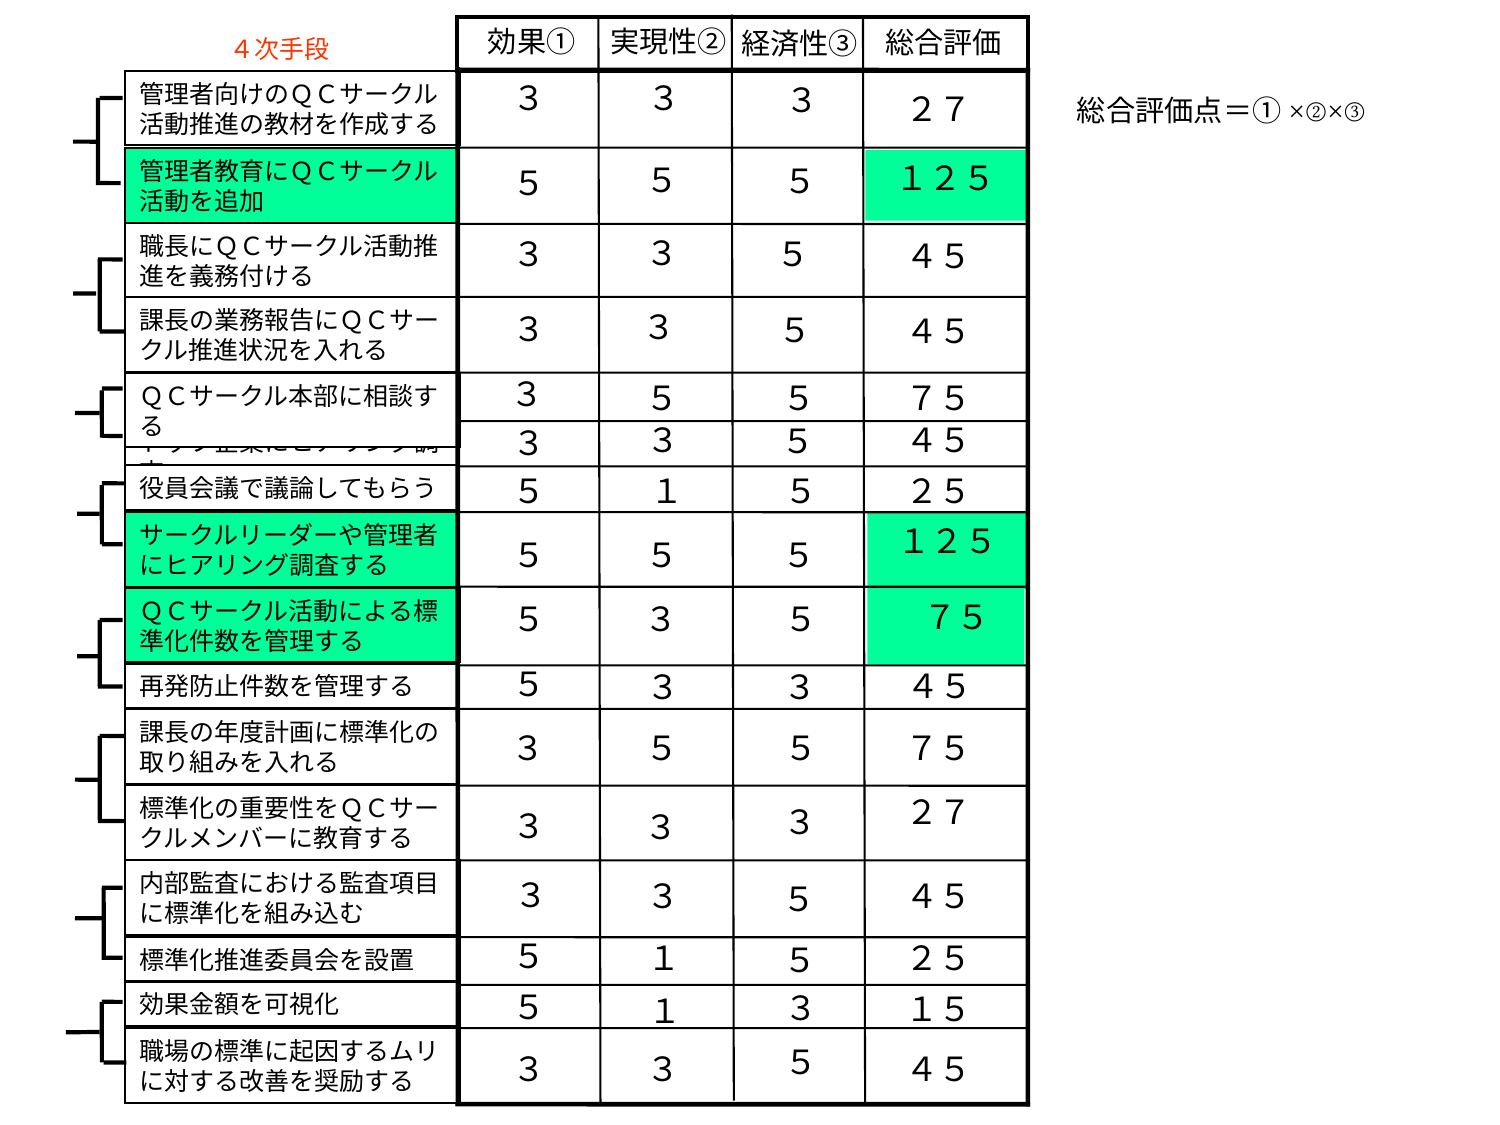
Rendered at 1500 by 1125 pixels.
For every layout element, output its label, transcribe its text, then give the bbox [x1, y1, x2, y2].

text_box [65, 14, 1029, 1106]
text_box 総合評価点＝①×②×③ [1033, 85, 1438, 135]
